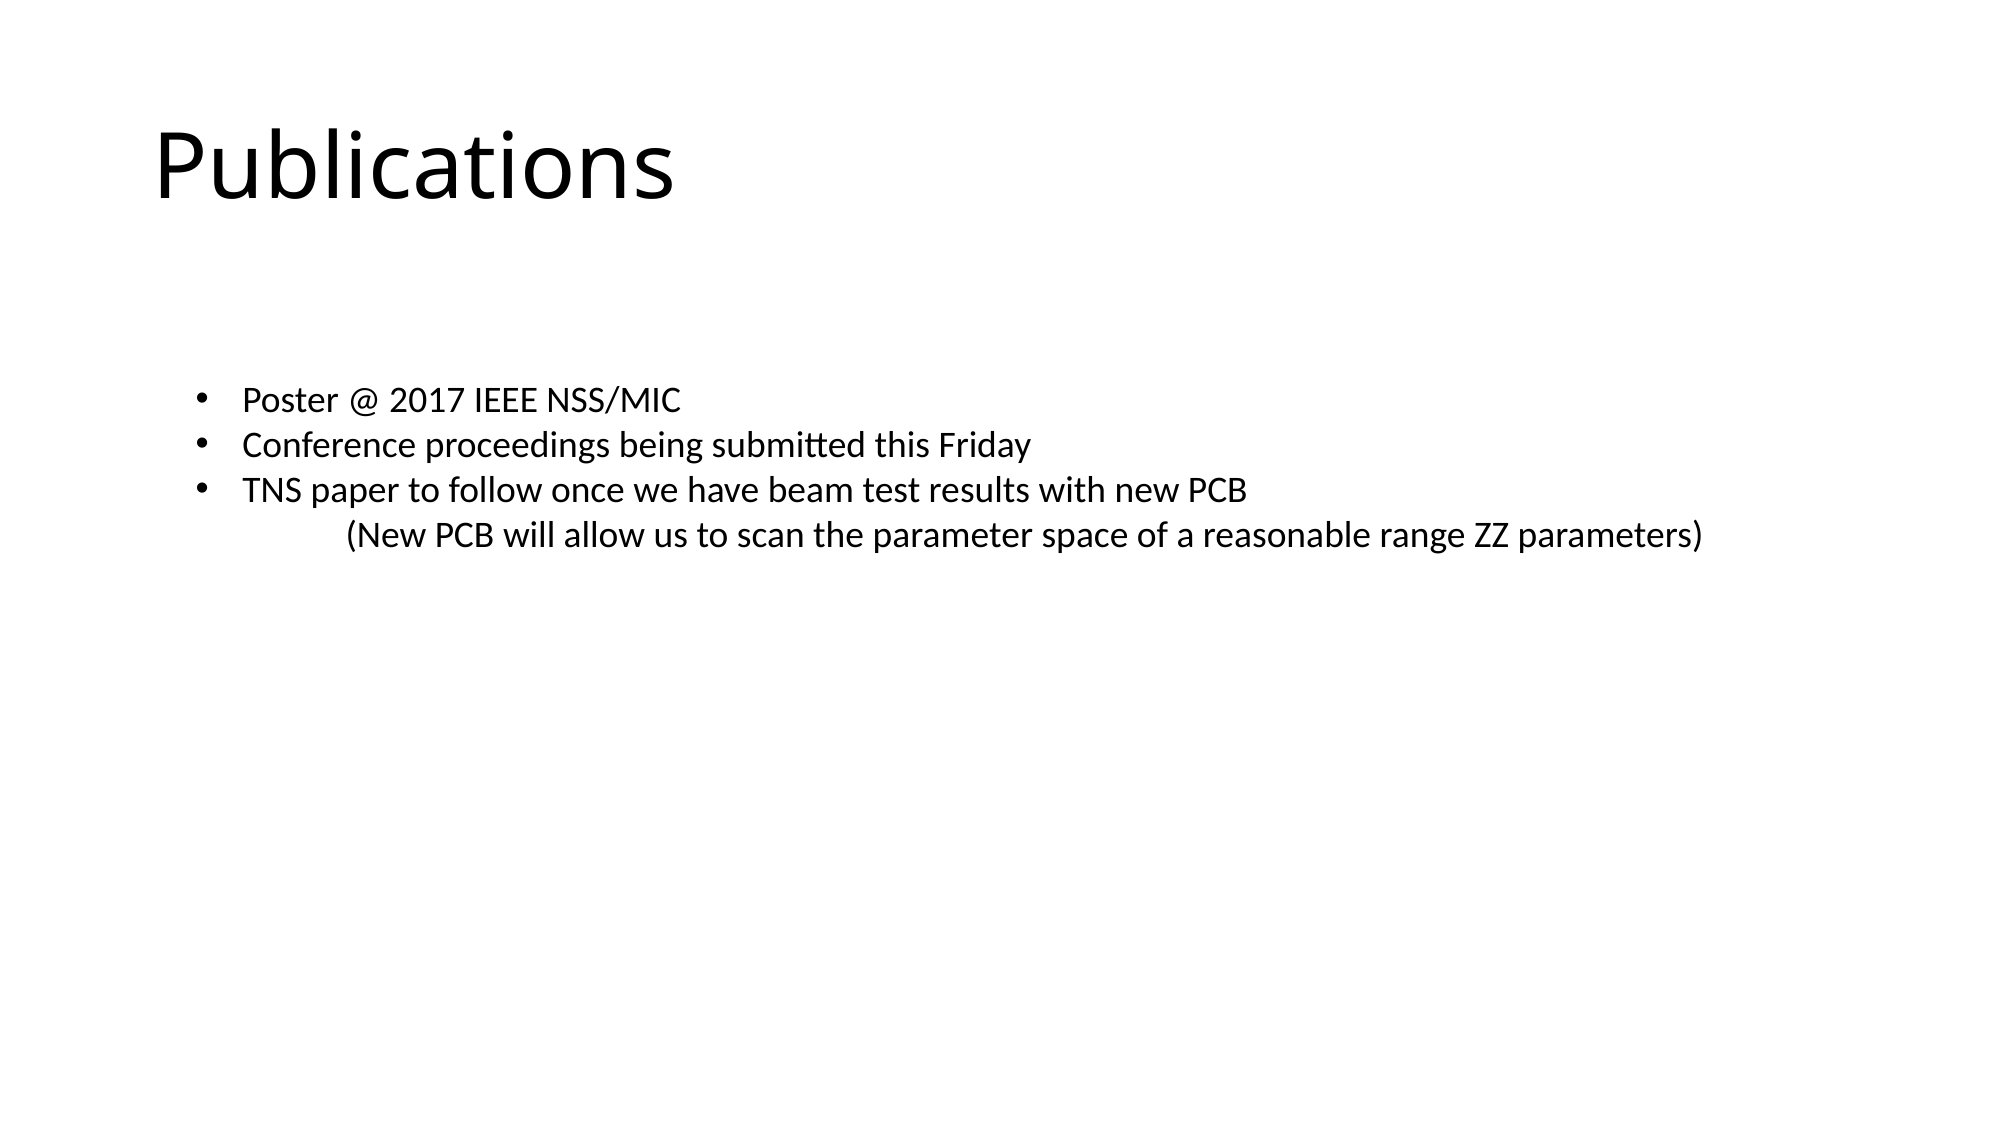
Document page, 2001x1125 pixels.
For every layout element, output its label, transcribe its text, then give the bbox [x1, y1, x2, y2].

title Publications [137, 59, 1863, 278]
text_box Poster @ 2017 IEEE NSS/MIC Conference proceedings being submitted this Friday TNS paper to follow once we have beam test results with new PCB (New PCB will allow us to scan the parameter space of a reasonable range ZZ parameters) [180, 367, 1721, 563]
